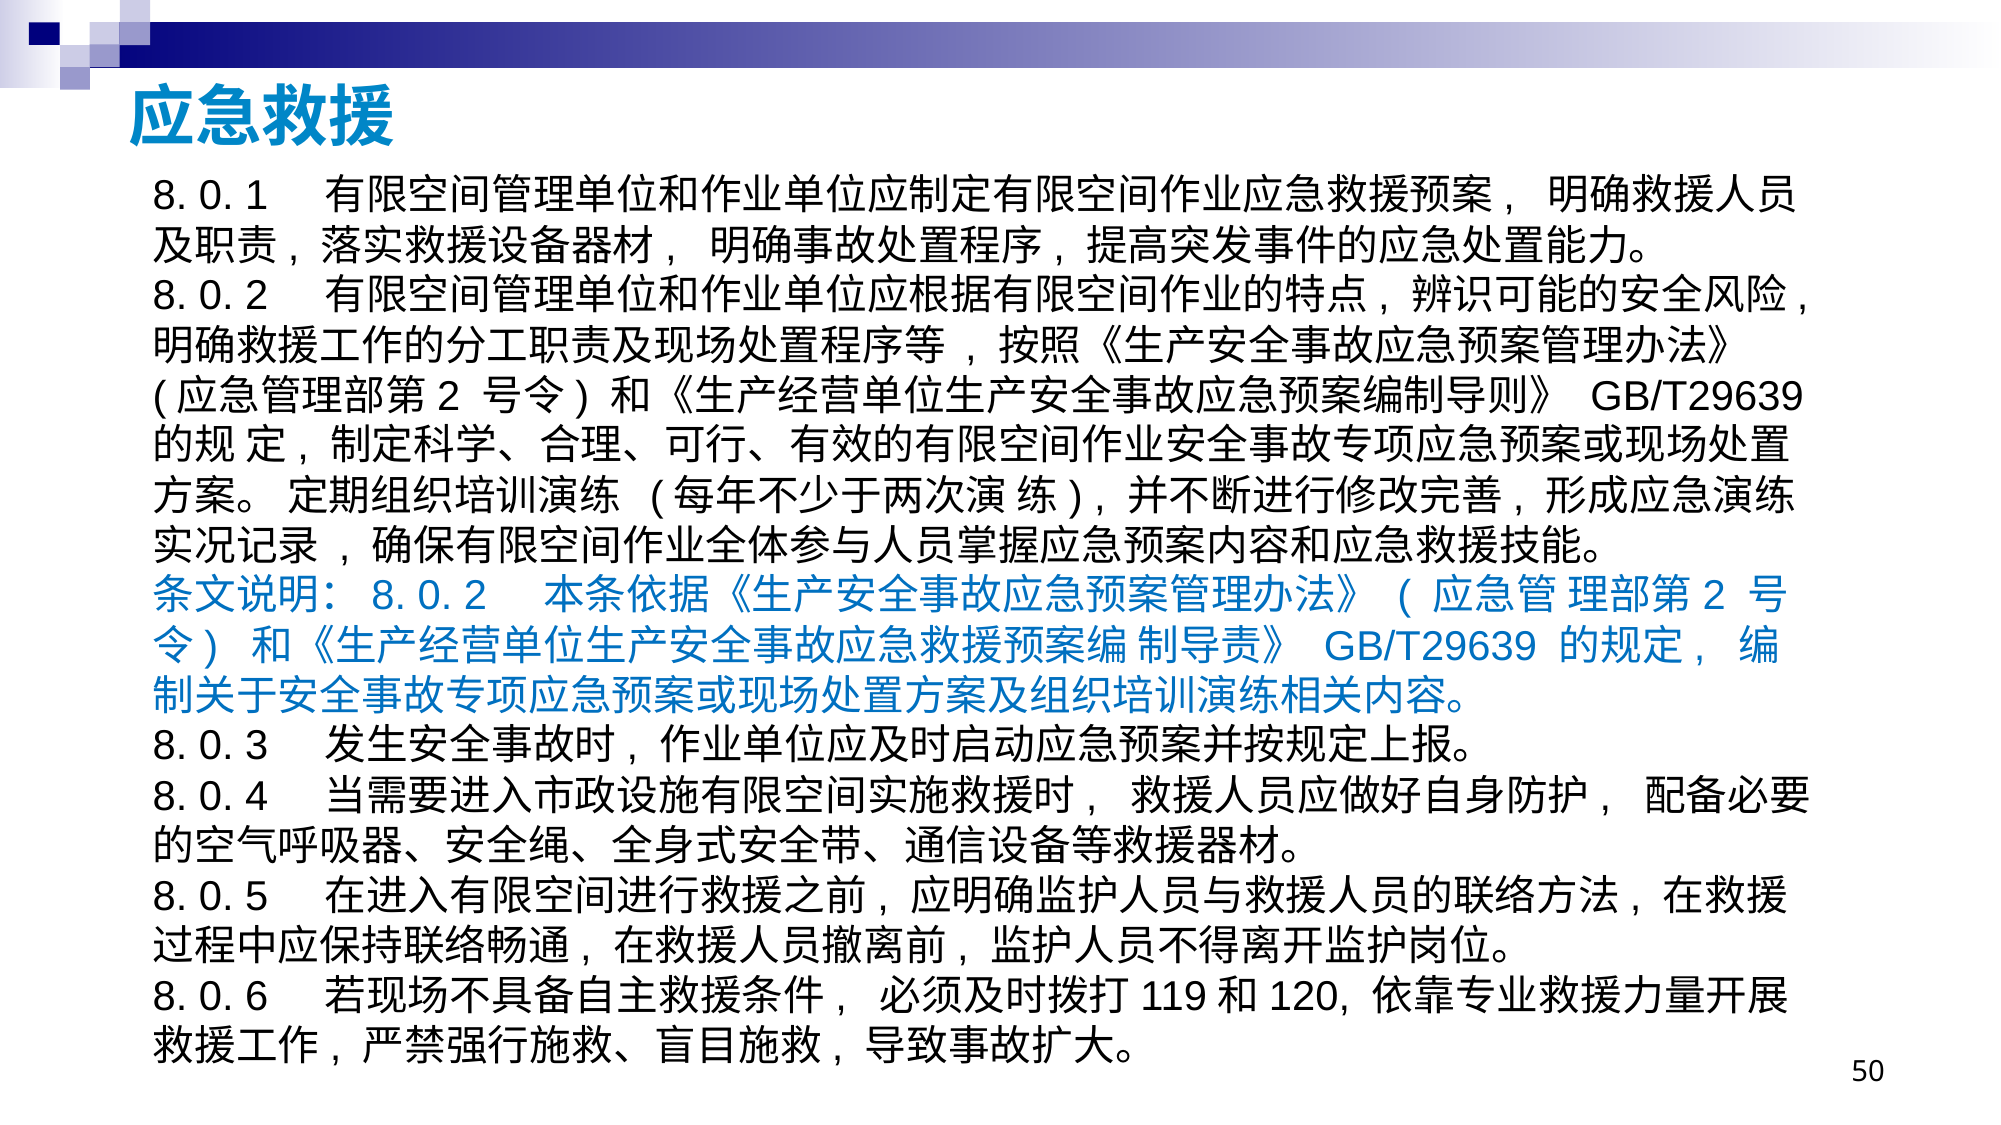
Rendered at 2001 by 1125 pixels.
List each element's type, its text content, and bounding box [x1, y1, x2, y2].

slide_number 50 [1433, 1025, 1900, 1100]
text_box 8. 0. 1 有限空间管理单位和作业单位应制定有限空间作业应急救援预案, 明确救援人员及职责, 落实救援设备器材, 明确事故处置程序, 提高突发事件的应急处置能力。 8. 0. 2 有限空间管理单位和作业单位应根据有限空间作业的特点, 辨识可能的安全风险, 明确救援工作的分工职责及现场处置程序等 , 按照《生产安全事故应急预案管理办法》 (应急管理部第2 号令) 和《生产经营单位生产安全事故应急预案编制导则》 GB/T29639 的规 定, 制定科学、合理、可行、有效的有限空间作业安全事故专项应急预案或现场处置方案。 定期组织培训演练 (每年不少于两次演 练) , 并不断进行修改完善, 形成应急演练实况记录 , 确保有限空间作业全体参与人员掌握应急预案内容和应急救援技能。 条文说明：8. 0. 2 本条依据《生产安全事故应急预案管理办法》 ( 应急管 理部第2 号令) 和《生产经营单位生产安全事故应急救援预案编 制导责》 GB/T29639 的规定, 编制关于安全事故专项应急预案或现场处置方案及组织培训演练相关内容。 8. 0. 3 发生安全事故时, 作业单位应及时启动应急预案并按规定上报。 8. 0. 4 当需要进入市政设施有限空间实施救援时, 救援人员应做好自身防护, 配备必要的空气呼吸器、安全绳、全身式安全带、通信设备等救援器材。 8. 0. 5 在进入有限空间进行救援之前, 应明确监护人员与救援人员的联络方法, 在救援过程中应保持联络畅通, 在救援人员撤离前, 监护人员不得离开监护岗位。 8. 0. 6 若现场不具备自主救援条件, 必须及时拨打119和120, 依靠专业救援力量开展救援工作, 严禁强行施救、盲目施救, 导致事故扩大。 [137, 160, 1827, 1076]
title 应急救援 [78, 66, 446, 162]
